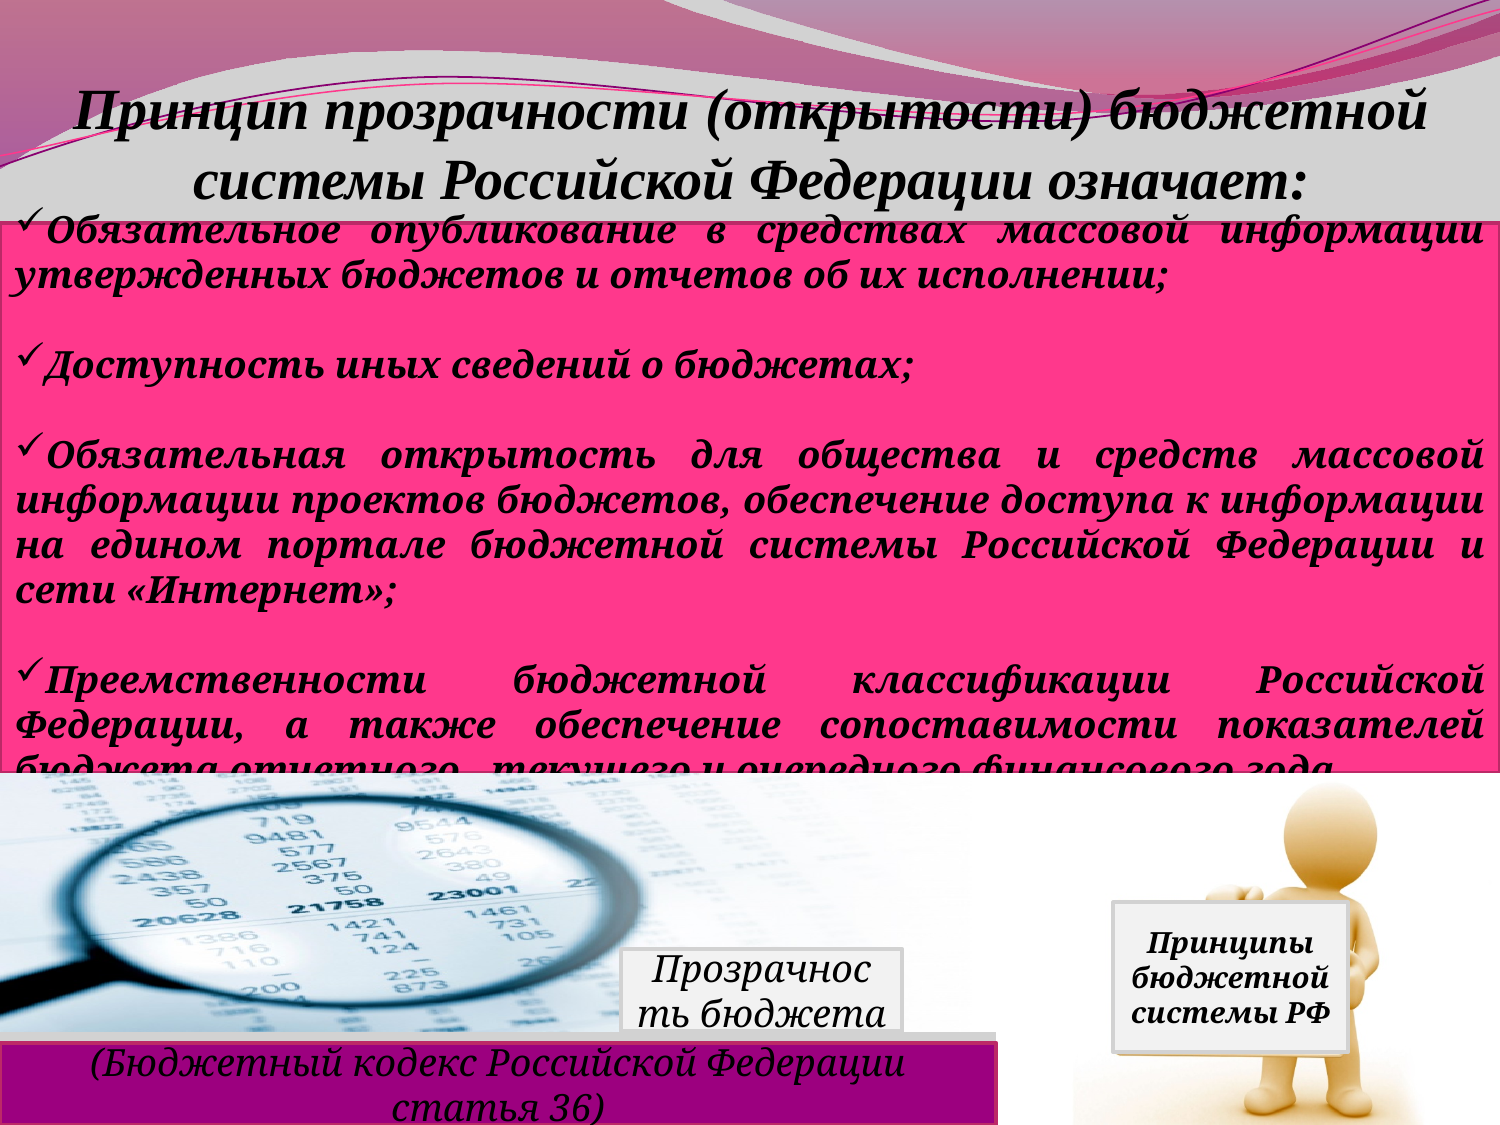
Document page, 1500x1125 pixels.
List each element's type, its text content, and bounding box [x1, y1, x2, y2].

picture [0, 773, 1500, 1125]
text_box (Бюджетный кодекс Российской Федерации статья 36) [0, 1043, 988, 1125]
title Принцип прозрачности (открытости) бюджетной системы Российской Федерации означает: [70, 58, 1433, 211]
table_cell 11 000,00 [0, 1041, 991, 1125]
text_box Обязательное опубликование в средствах массовой информации утвержденных бюджетов и отчетов об их исполнении; Доступность иных сведений о бюджетах; Обязательная открытость для общества и средств массовой информации проектов бюджетов, обеспечение доступа к информации на едином портале бюджетной системы Российской Федерации и сети «Интернет»; Преемственности бюджетной классификации Российской Федерации, а также обеспечение сопоставимости показателей бюджета отчетного, текущего и очередного финансового года. [0, 221, 1500, 773]
